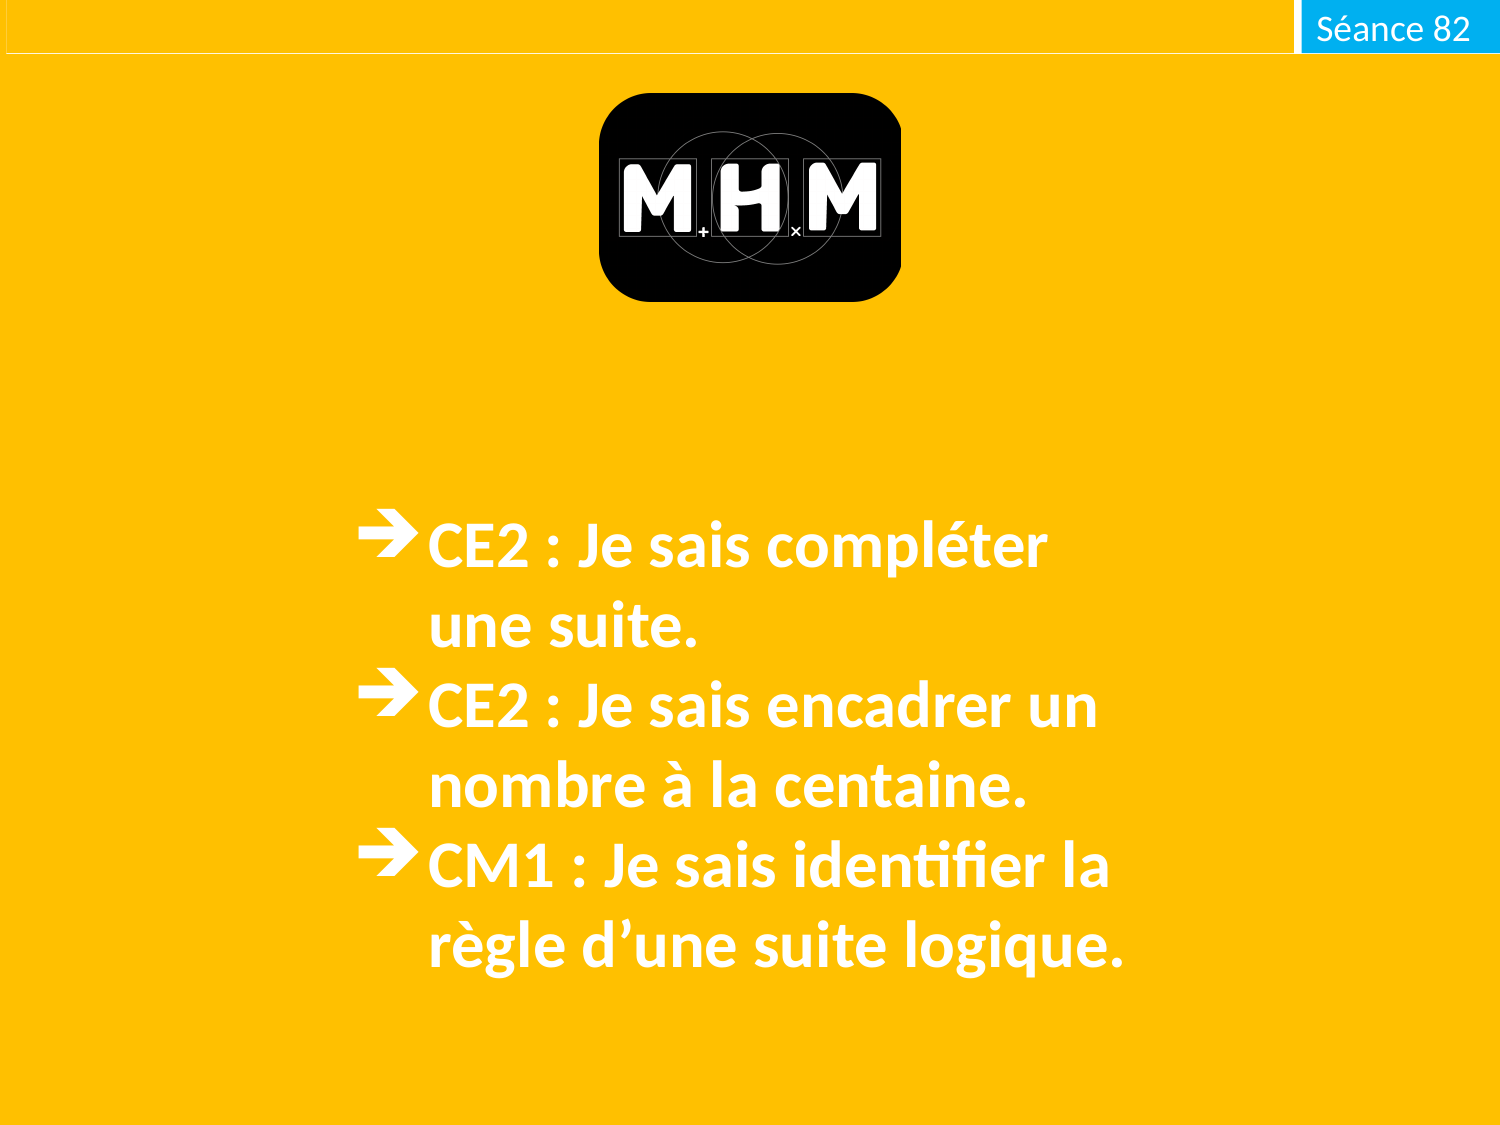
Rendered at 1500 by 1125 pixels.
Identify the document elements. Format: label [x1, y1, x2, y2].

text_box [0, 53, 1500, 1125]
